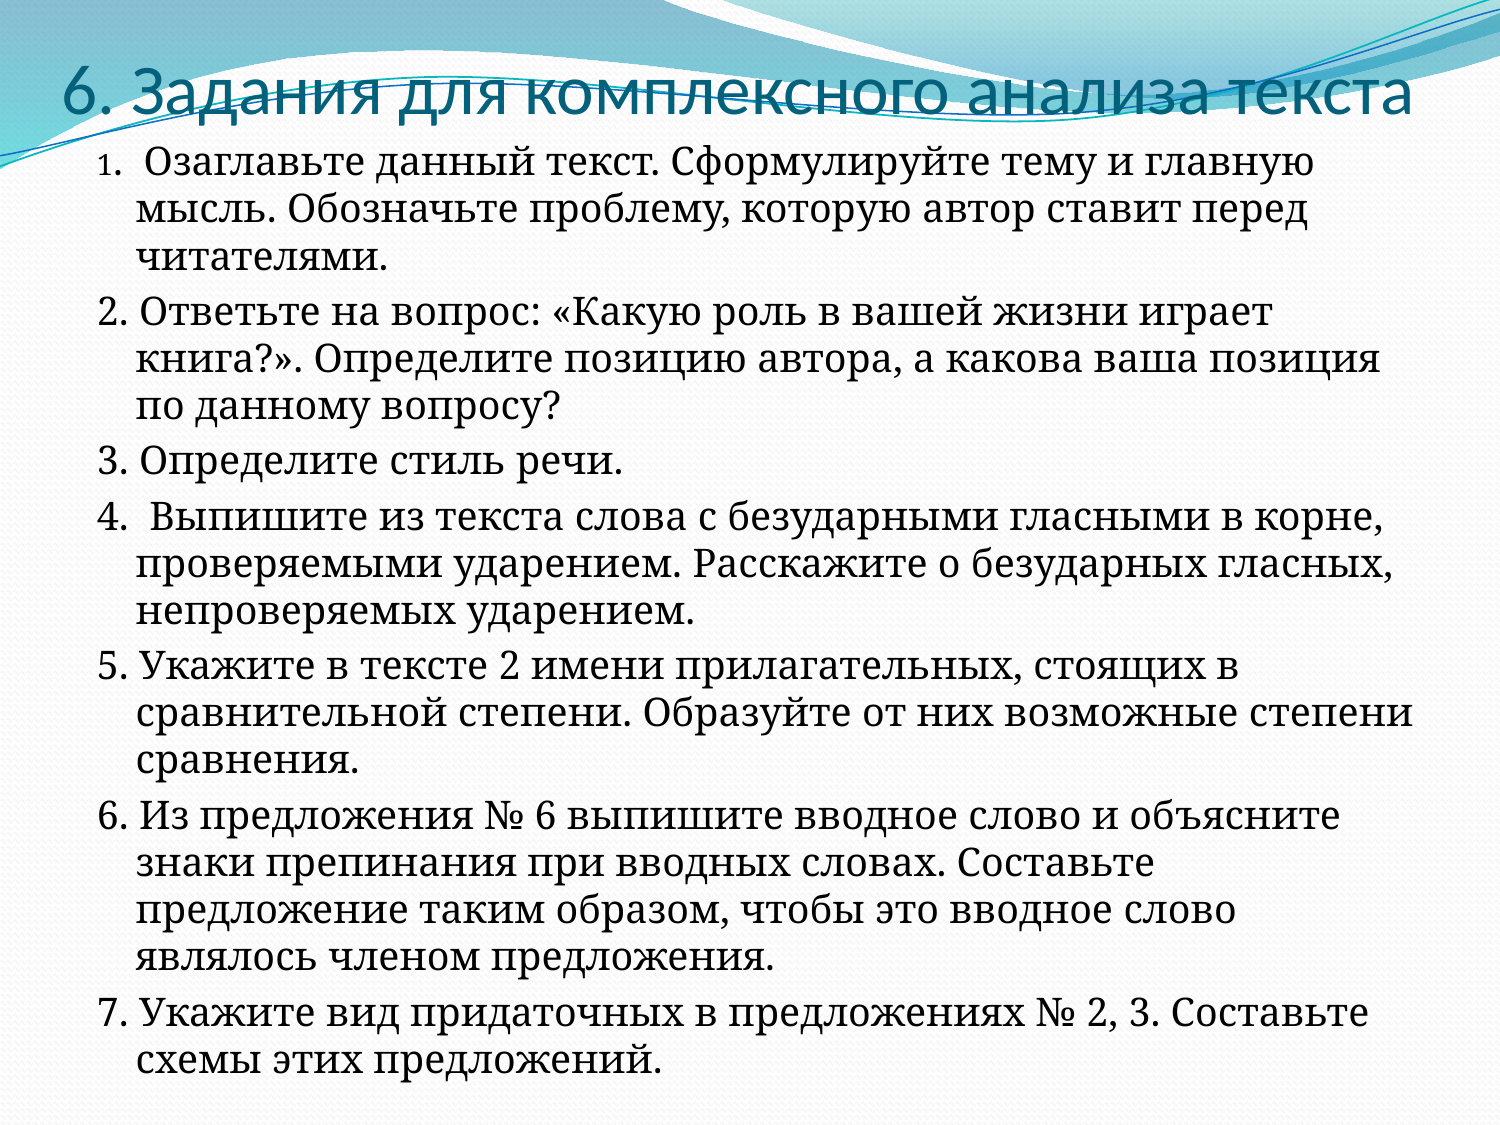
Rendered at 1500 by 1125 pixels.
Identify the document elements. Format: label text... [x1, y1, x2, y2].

list 1. Озаглавьте данный текст. Сформулируйте тему и главную мысль. Обозначьте проблему, которую автор ставит перед читателями. 2. Ответьте на вопрос: «Какую роль в вашей жизни играет книга?». Определите позицию автора, а какова ваша позиция по данному вопросу? 3. Определите стиль речи. 4. Выпишите из текста слова с безударными гласными в корне, проверяемыми ударением. Расскажите о безударных гласных, непроверяемых ударением. 5. Укажите в тексте 2 имени прилагательных, стоящих в сравнительной степени. Образуйте от них возможные степени сравнения. 6. Из предложения № 6 выпишите вводное слово и объясните знаки препинания при вводных словах. Составьте предложение таким образом, чтобы это вводное слово являлось членом предложения. 7. Укажите вид придаточных в предложениях № 2, 3. Составьте схемы этих предложений. [82, 128, 1432, 1090]
title 6. Задания для комплексного анализа текста [35, 35, 1442, 129]
